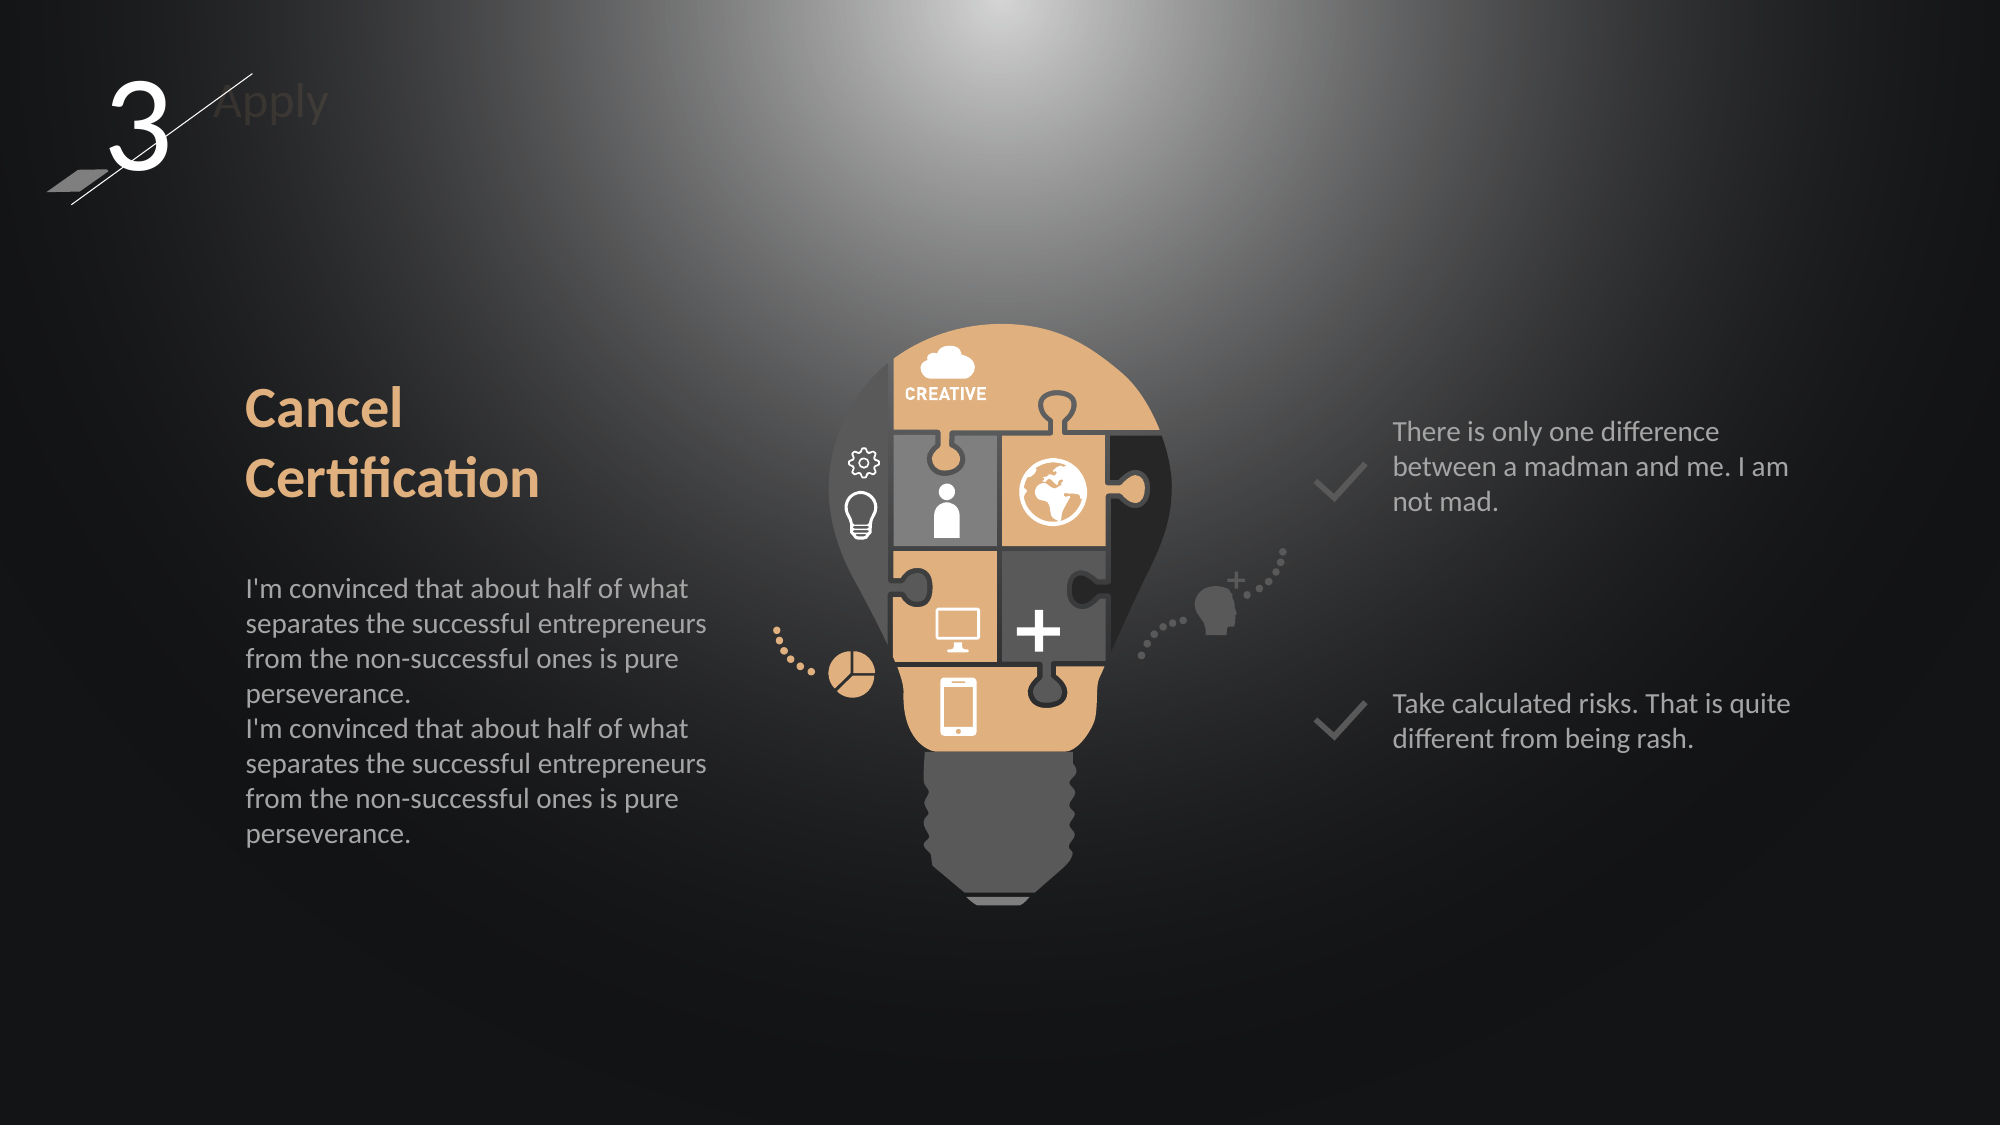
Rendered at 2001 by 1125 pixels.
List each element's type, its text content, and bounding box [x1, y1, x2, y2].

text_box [88, 25, 222, 239]
text_box [1312, 460, 1370, 504]
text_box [773, 323, 1287, 906]
text_box Cancel Certification [230, 361, 722, 517]
text_box [1312, 698, 1370, 743]
text_box There is only one difference between a madman and me. I am not mad. [1377, 404, 1837, 525]
text_box I'm convinced that about half of what separates the successful entrepreneurs from the non-successful ones is pure perseverance. I'm convinced that about half of what separates the successful entrepreneurs from the non-successful ones is pure perseverance. [230, 562, 741, 857]
text_box Take calculated risks. That is quite different from being rash. [1377, 676, 1855, 762]
text_box Apply [222, 60, 1455, 136]
